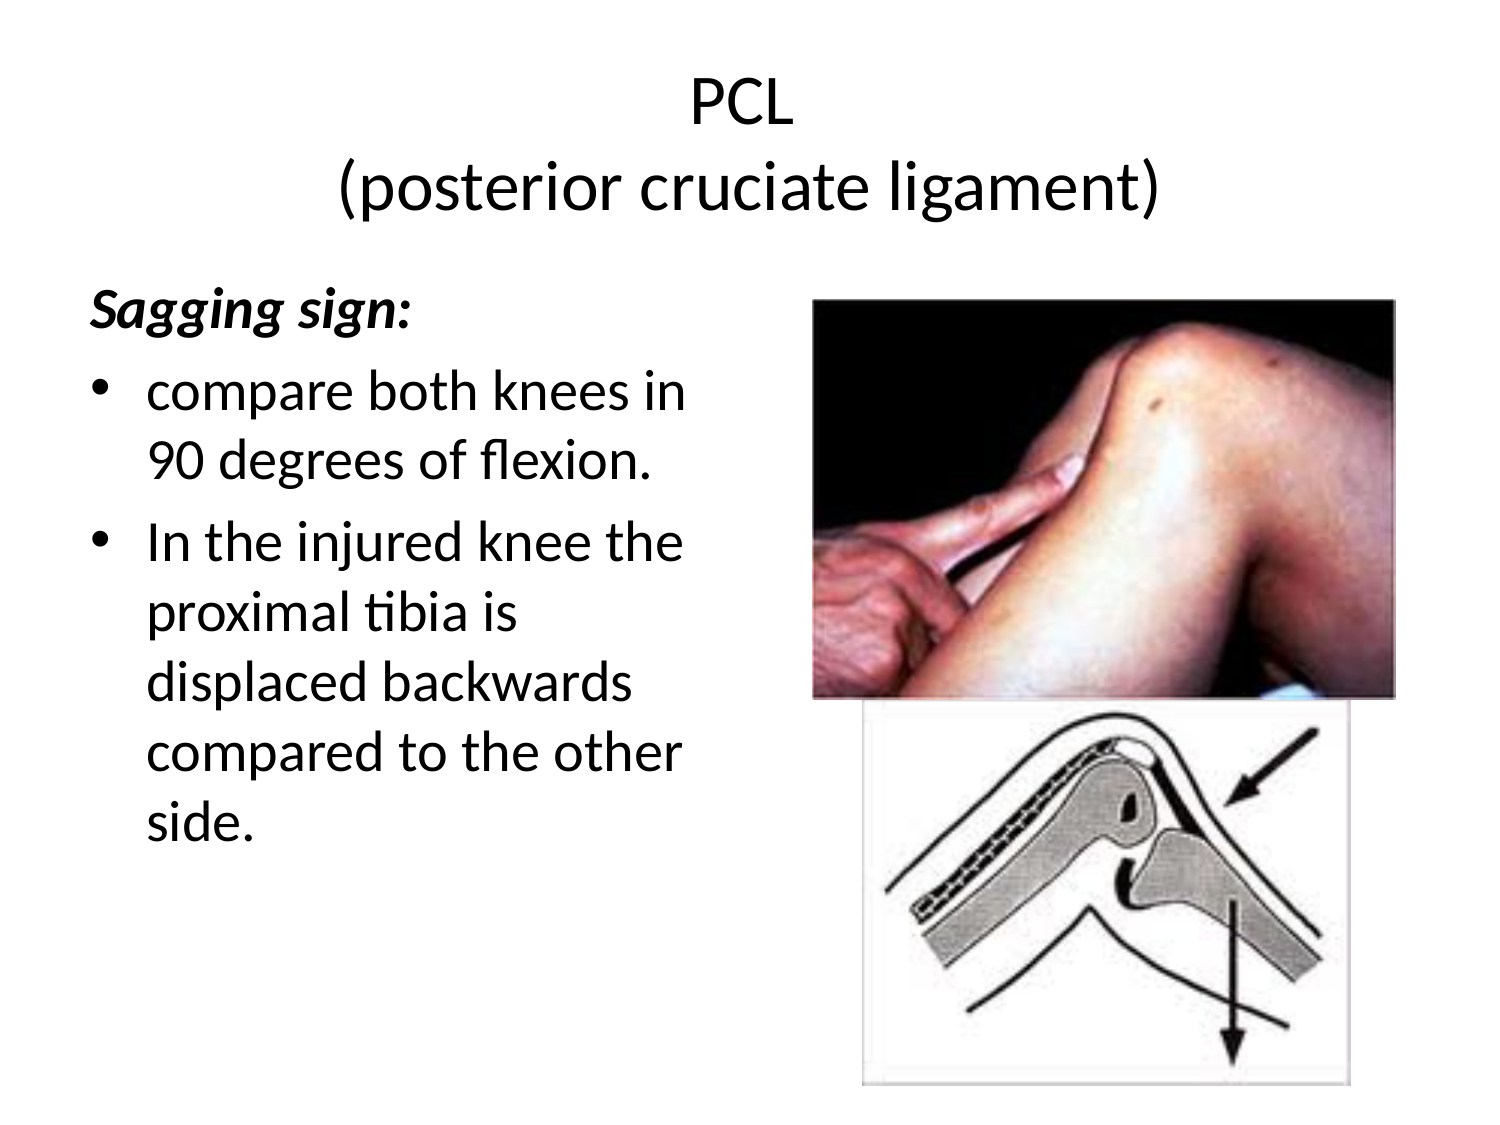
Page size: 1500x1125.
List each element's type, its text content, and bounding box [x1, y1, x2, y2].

list Sagging sign: compare both knees in 90 degrees of flexion. In the injured knee the proximal tibia is displaced backwards compared to the other side. [75, 262, 738, 1005]
picture [812, 299, 1396, 1086]
title PCL (posterior cruciate ligament) [75, 45, 1425, 233]
